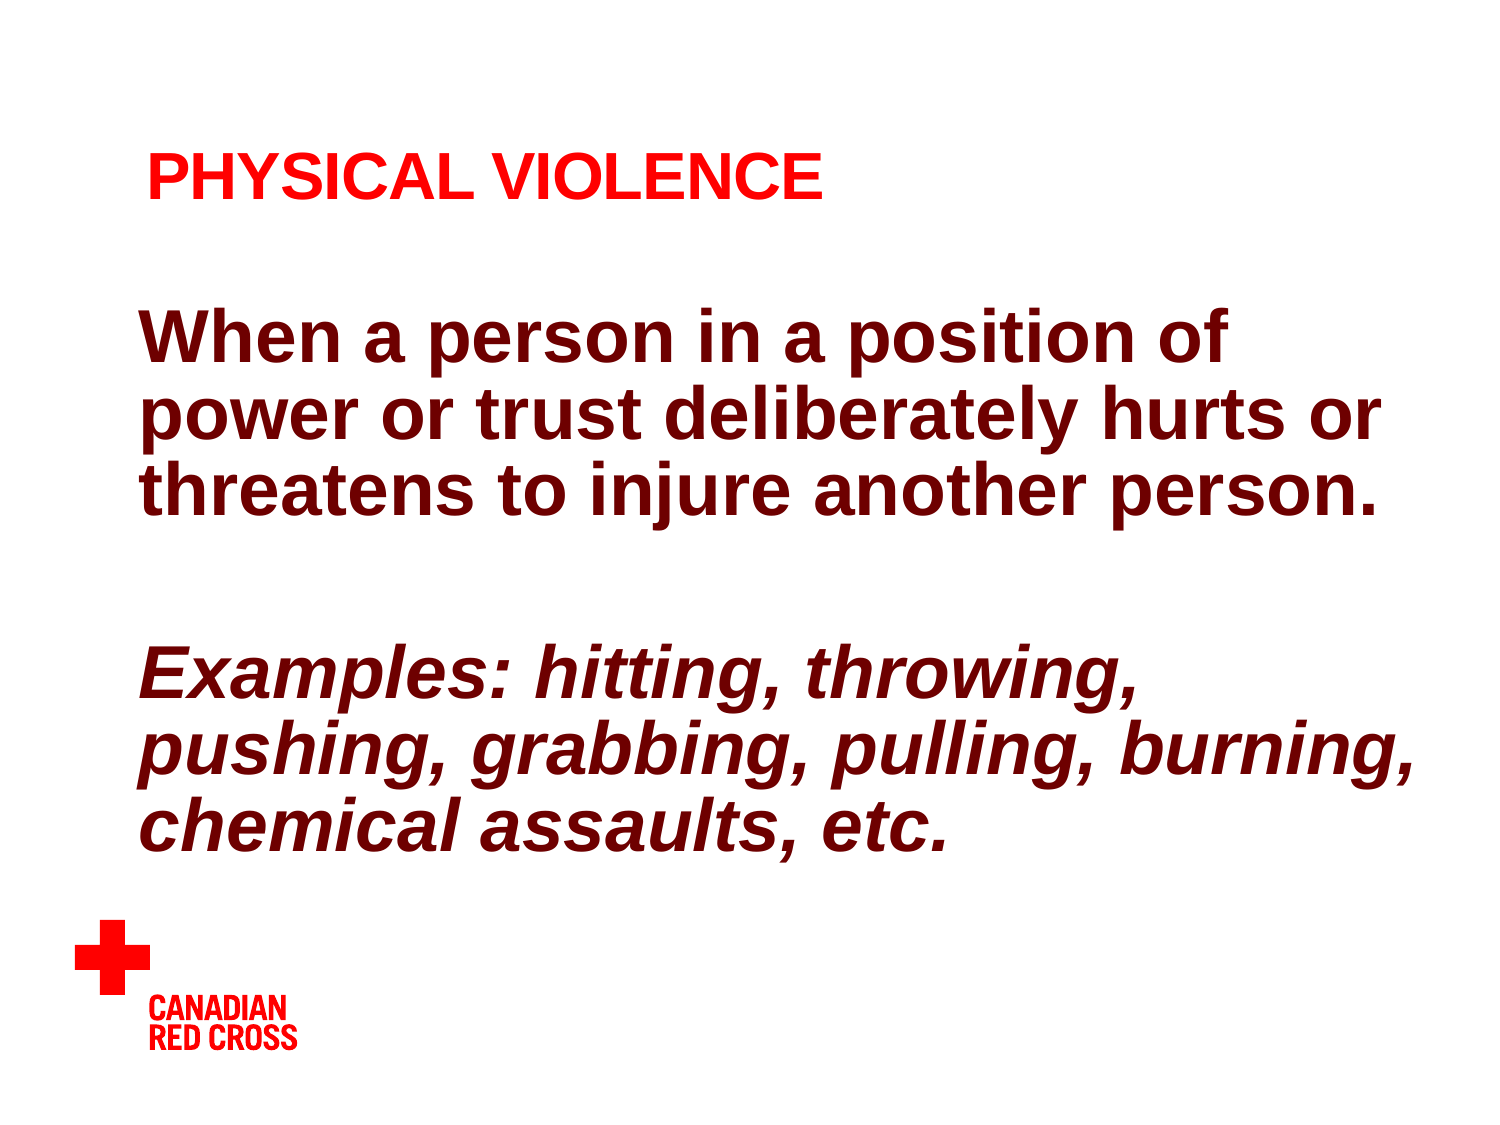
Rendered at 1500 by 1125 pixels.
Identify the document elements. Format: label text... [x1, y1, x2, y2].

list When a person in a position of power or trust deliberately hurts or threatens to injure another person. Examples: hitting, throwing, pushing, grabbing, pulling, burning, chemical assaults, etc. [123, 184, 1437, 919]
title PHYSICAL VIOLENCE [131, 54, 1444, 221]
